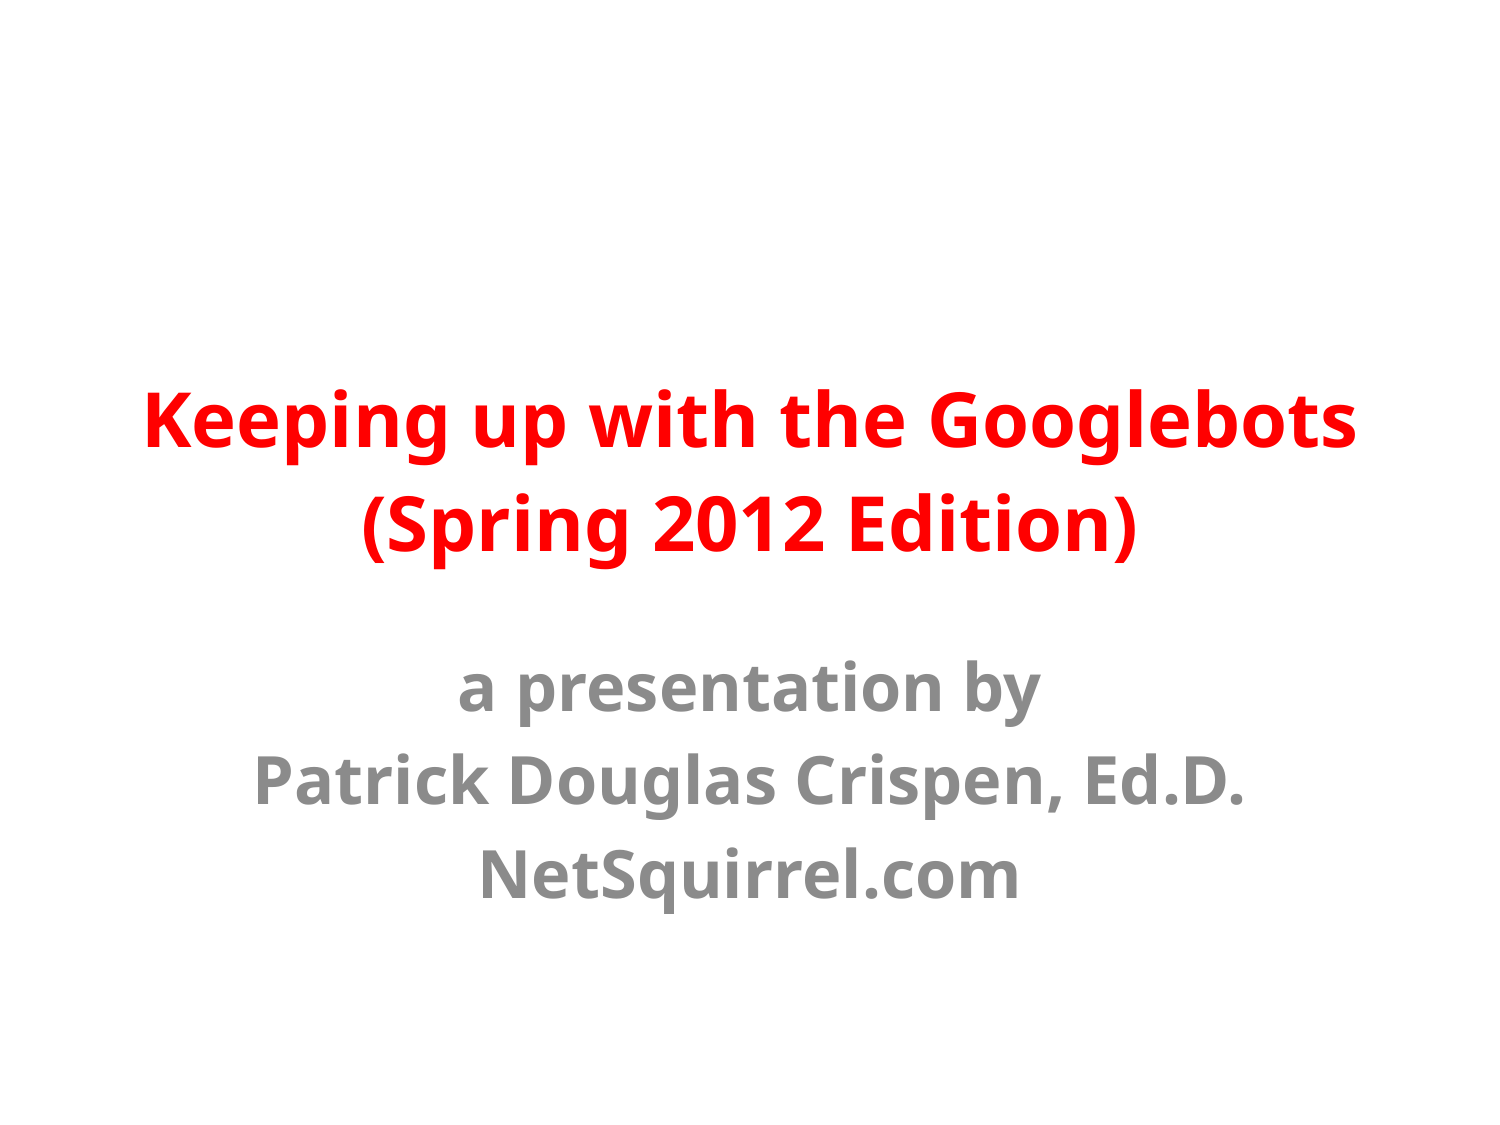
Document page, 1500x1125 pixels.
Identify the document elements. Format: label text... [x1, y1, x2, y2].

title Keeping up with the Googlebots (Spring 2012 Edition) [112, 349, 1388, 591]
subtitle a presentation by Patrick Douglas Crispen, Ed.D. NetSquirrel.com [225, 637, 1275, 925]
